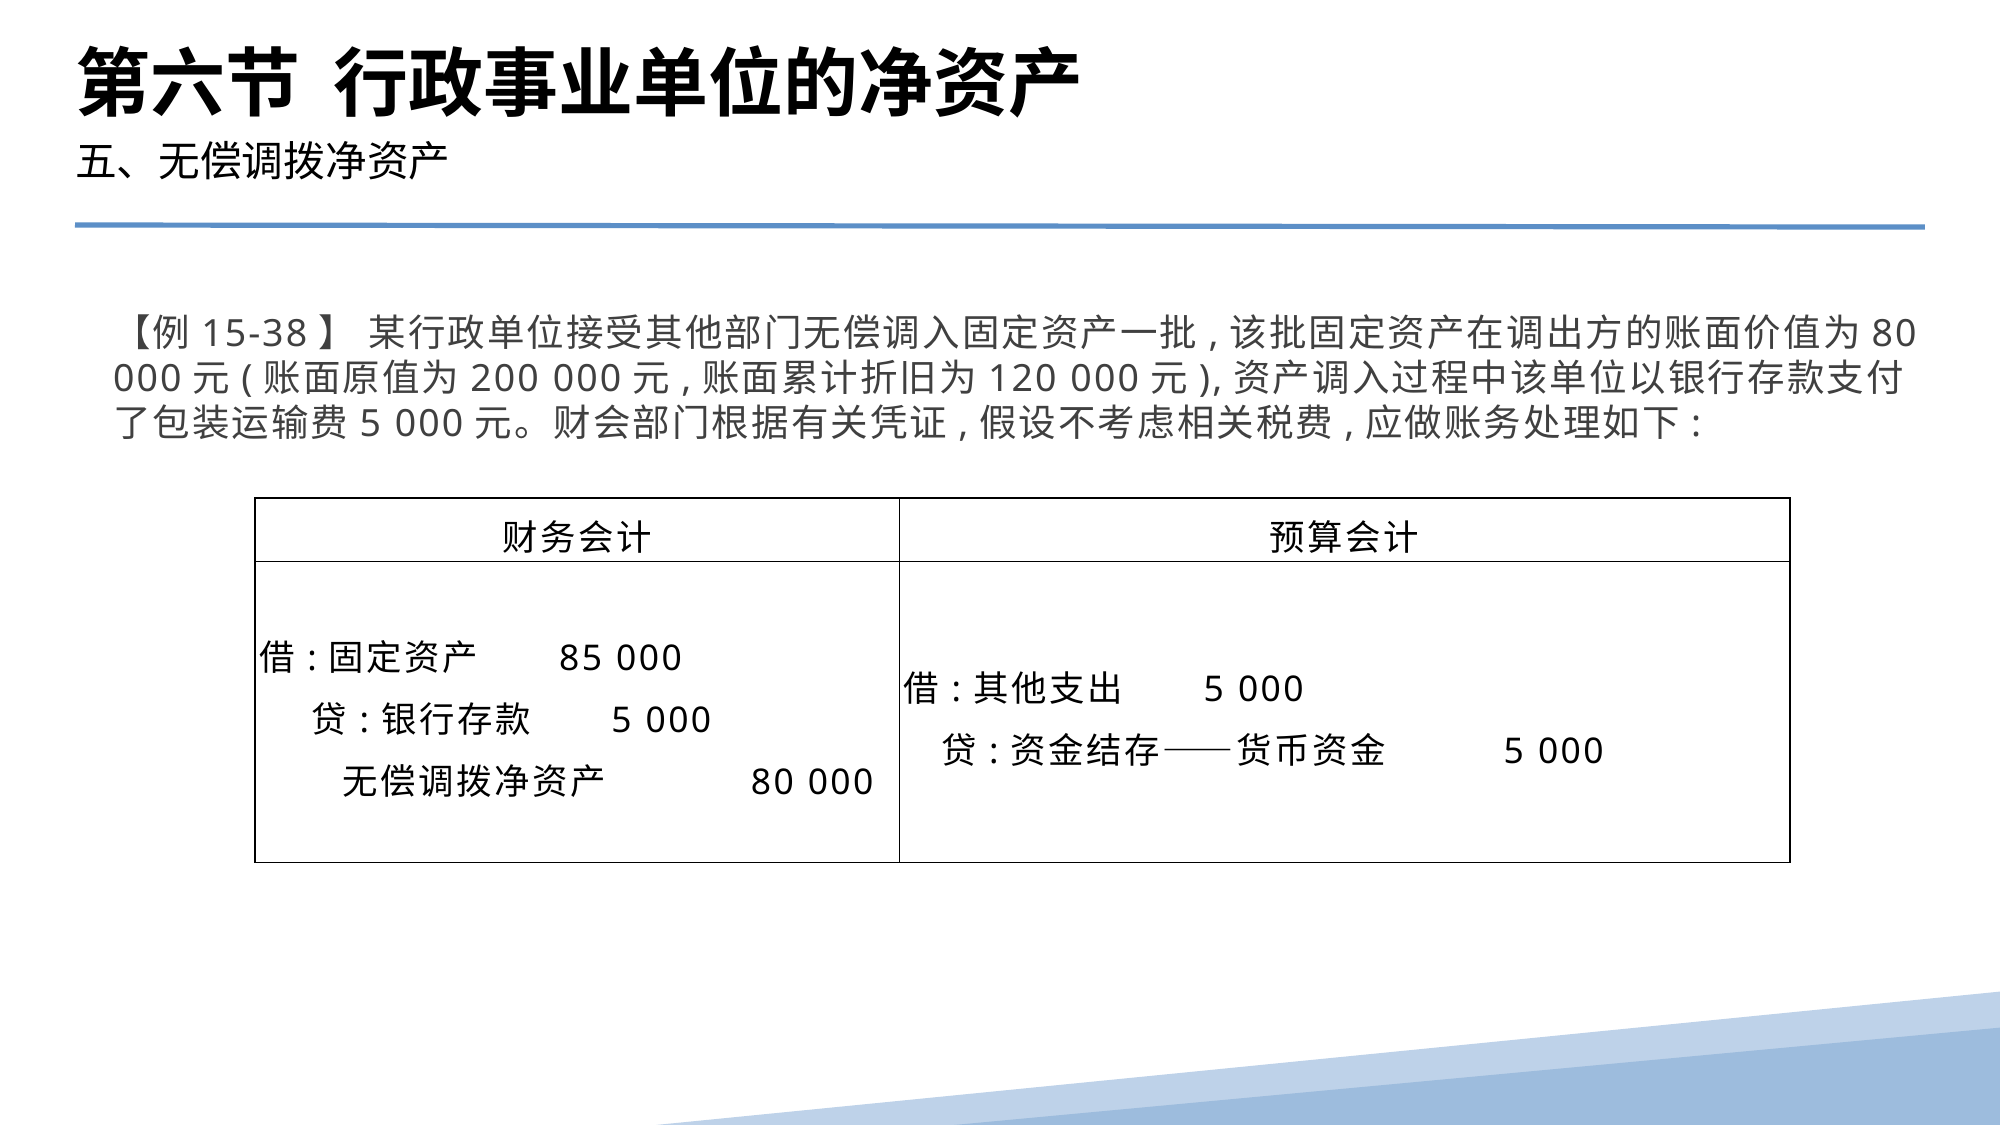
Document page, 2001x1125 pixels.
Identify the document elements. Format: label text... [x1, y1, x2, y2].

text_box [656, 991, 2000, 1125]
text_box 第六节 行政事业单位的净资产 [75, 24, 1925, 124]
table_header 财务会计 [256, 499, 899, 561]
text_box 【例15-38】 某行政单位接受其他部门无偿调入固定资产一批,该批固定资产在调出方的账面价值为80 000元(账面原值为200 000元,账面累计折旧为120 000元),资产调入过程中该单位以银行存款支付了包装运输费5 000元。财会部门根据有关凭证,假设不考虑相关税费,应做账务处理如下: [102, 224, 1943, 581]
table_cell 借:其他支出 5 000 贷:资金结存——货币资金 5 000 [900, 562, 1789, 862]
table_cell 借:固定资产 85 000 贷:银行存款 5 000 无偿调拨净资产 80 000 [256, 562, 899, 862]
text_box 五、无偿调拨净资产 [75, 124, 1925, 200]
table_header 预算会计 [900, 499, 1789, 561]
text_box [74, 224, 1925, 228]
